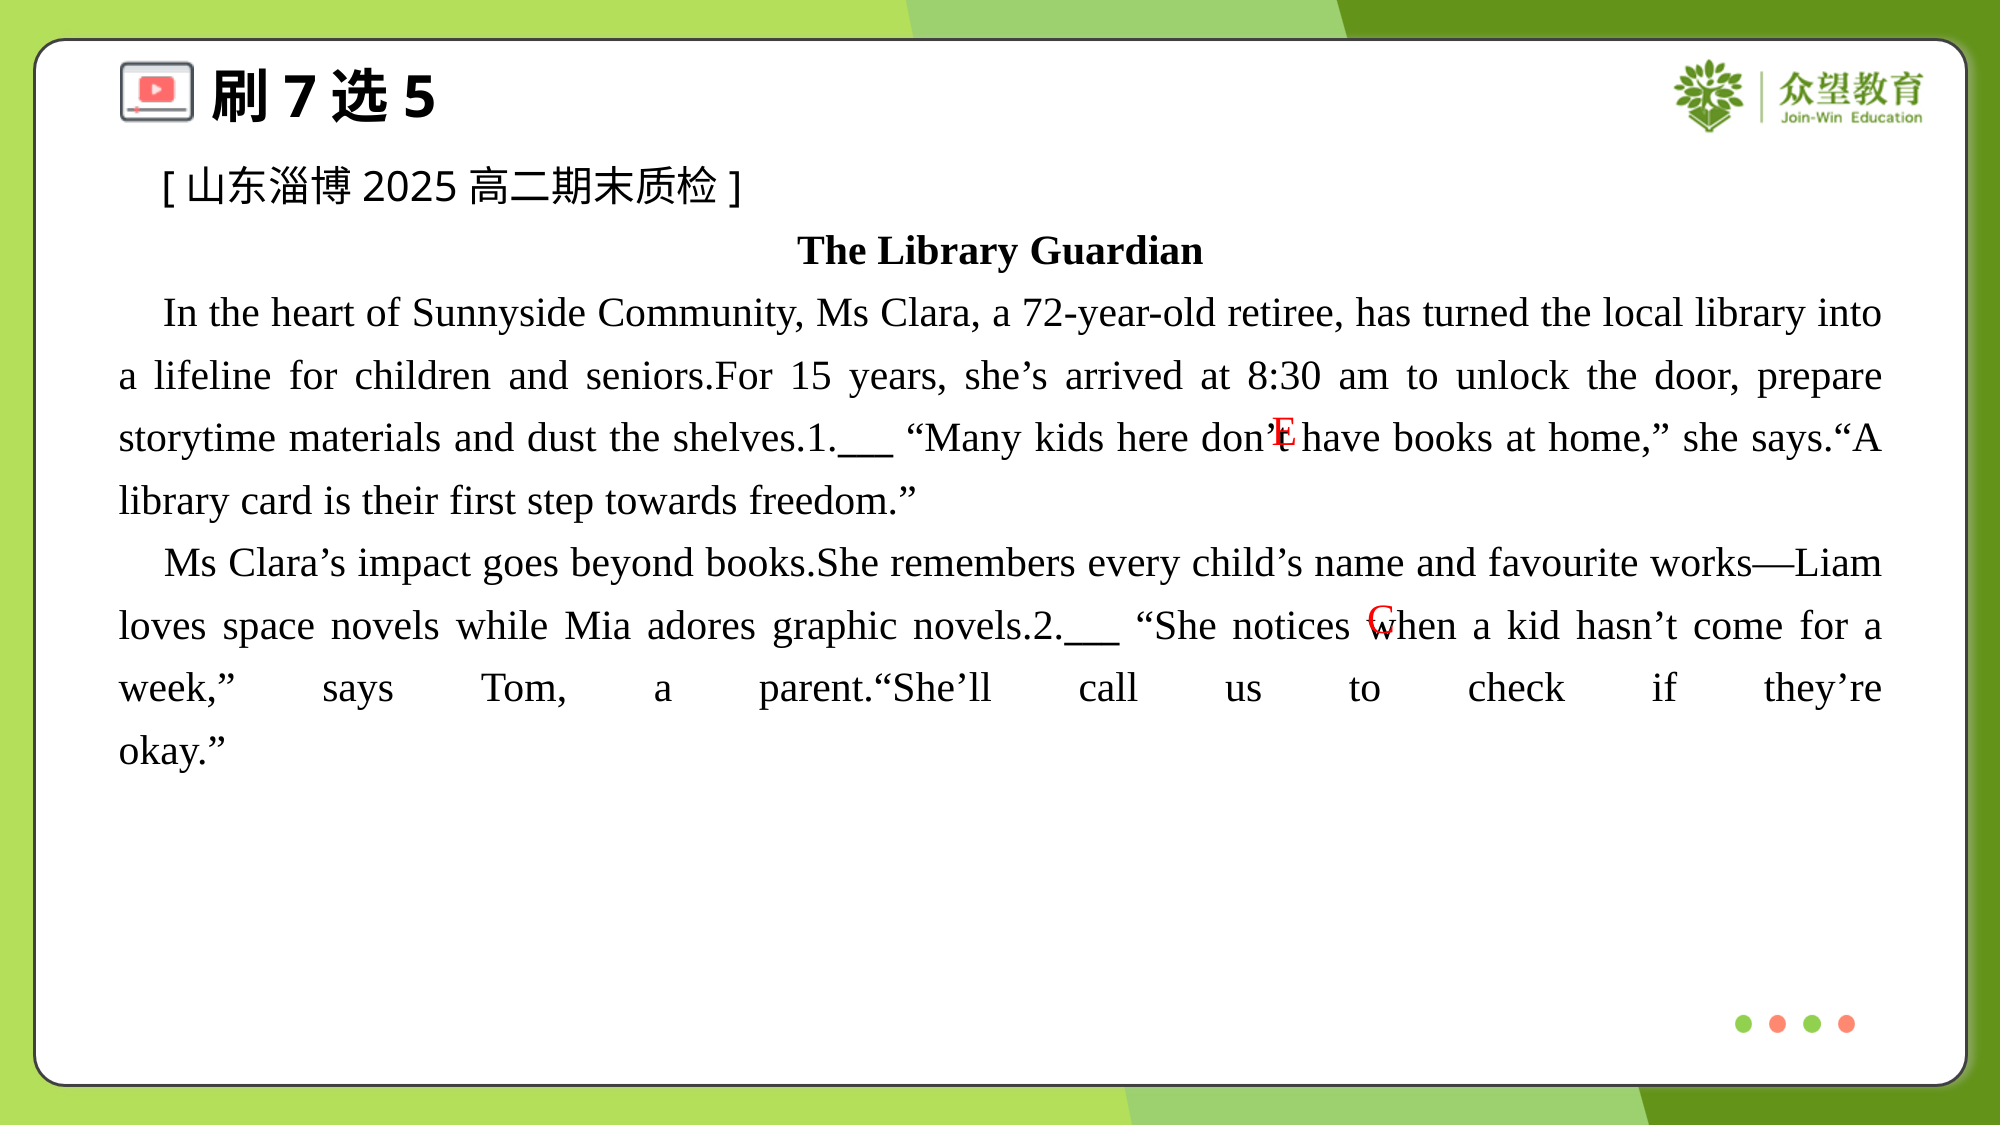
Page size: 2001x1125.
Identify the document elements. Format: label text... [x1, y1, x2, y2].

text_box [山东淄博2025高二期末质检] The Library Guardian In the heart of Sunnyside Community, Ms Clara, a 72-year-old retiree, has turned the local library into a lifeline for children and seniors.For 15 years, she’s arrived at 8:30 am to unlock the door, prepare storytime materials and dust the shelves.1.___ “Many kids here don’t have books at home,” she says.“A library card is their first step towards freedom.” Ms Clara’s impact goes beyond books.She remembers every child’s name and favourite works—Liam loves space novels while Mia adores graphic novels.2.___ “She notices when a kid hasn’t come for a week,” says Tom, a parent.“She’ll call us to check if they’re okay.”#2.2 [118, 147, 1883, 704]
picture [0, 0, 2000, 1125]
text_box E [1267, 391, 1302, 449]
text_box C [1362, 578, 1400, 637]
